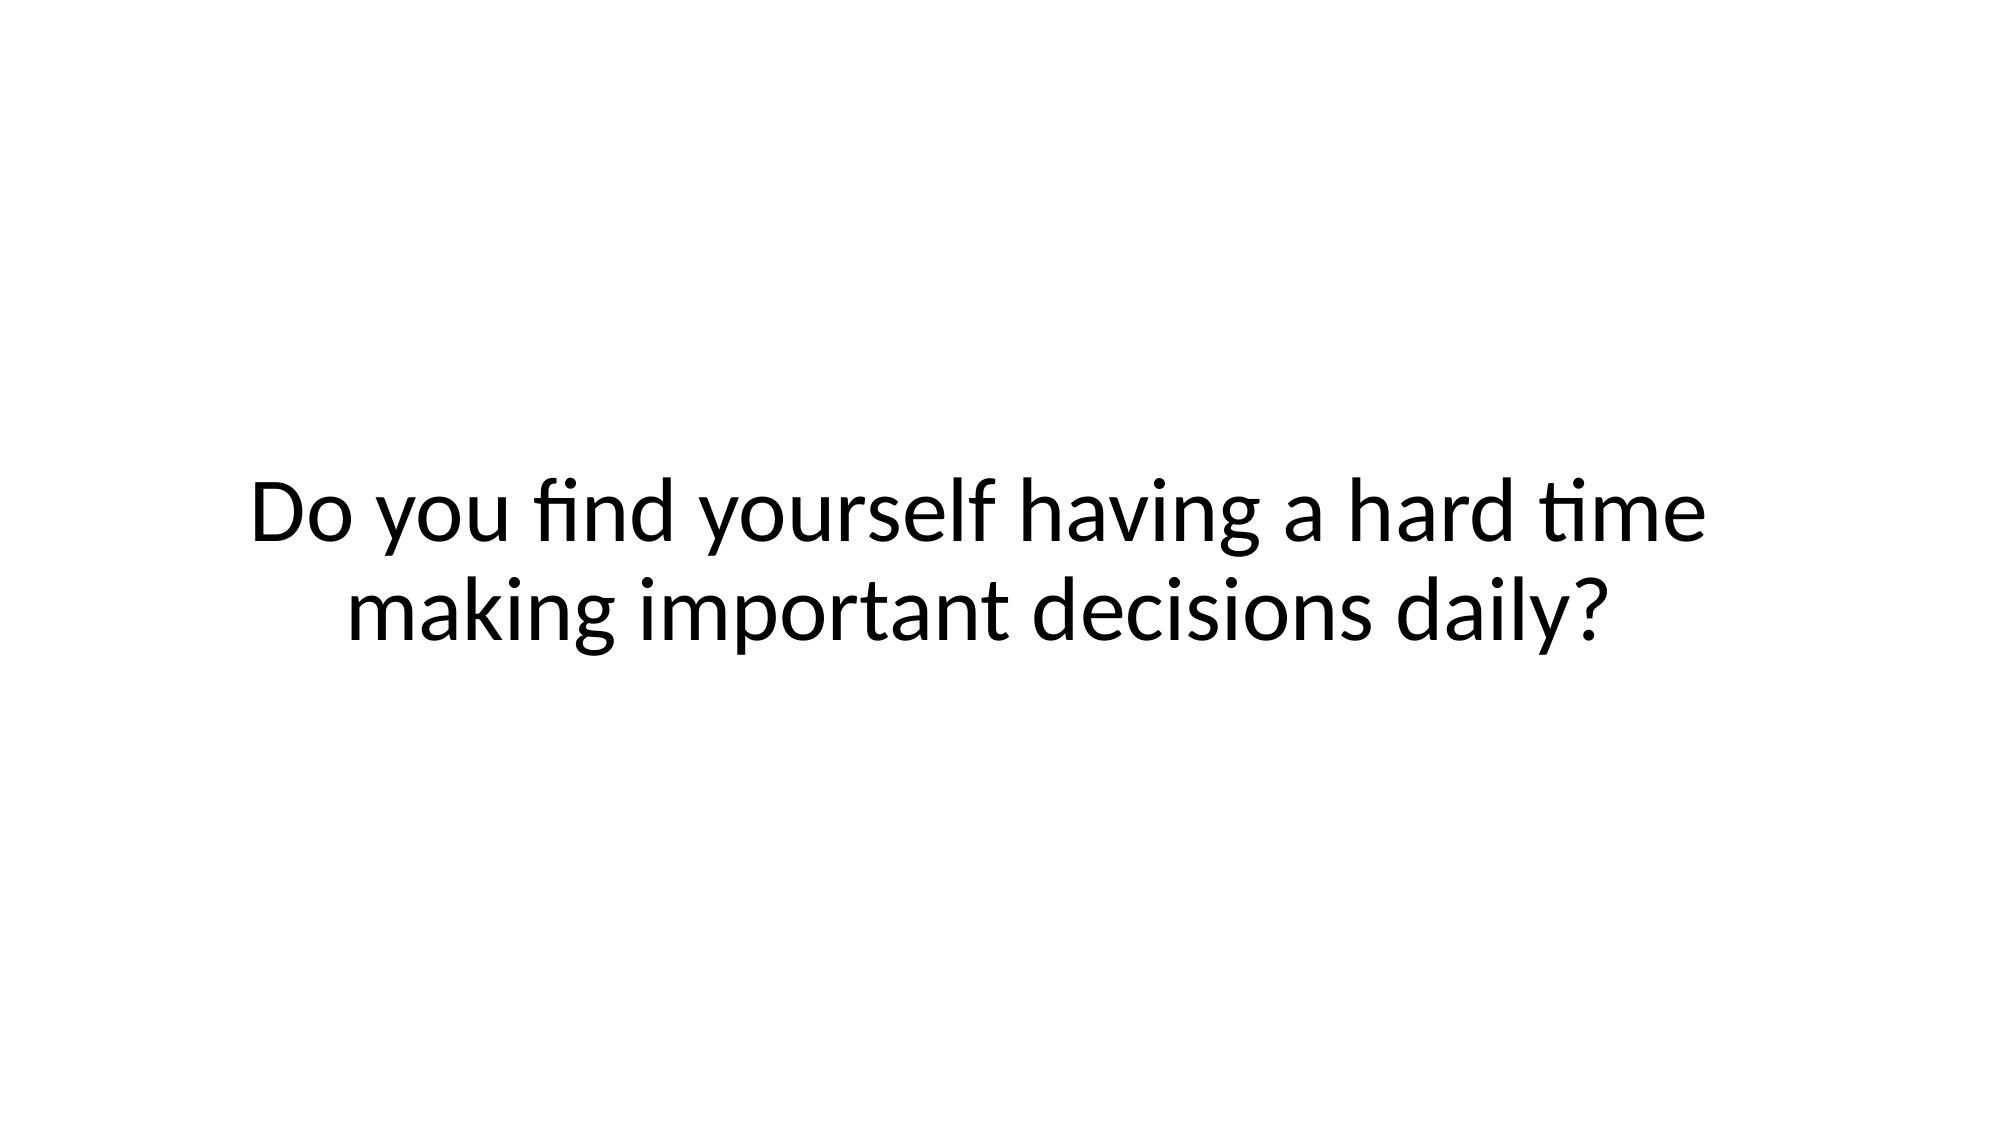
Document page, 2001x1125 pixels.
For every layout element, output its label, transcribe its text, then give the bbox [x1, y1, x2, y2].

list Do you find yourself having a hard time making important decisions daily? [135, 455, 1826, 870]
